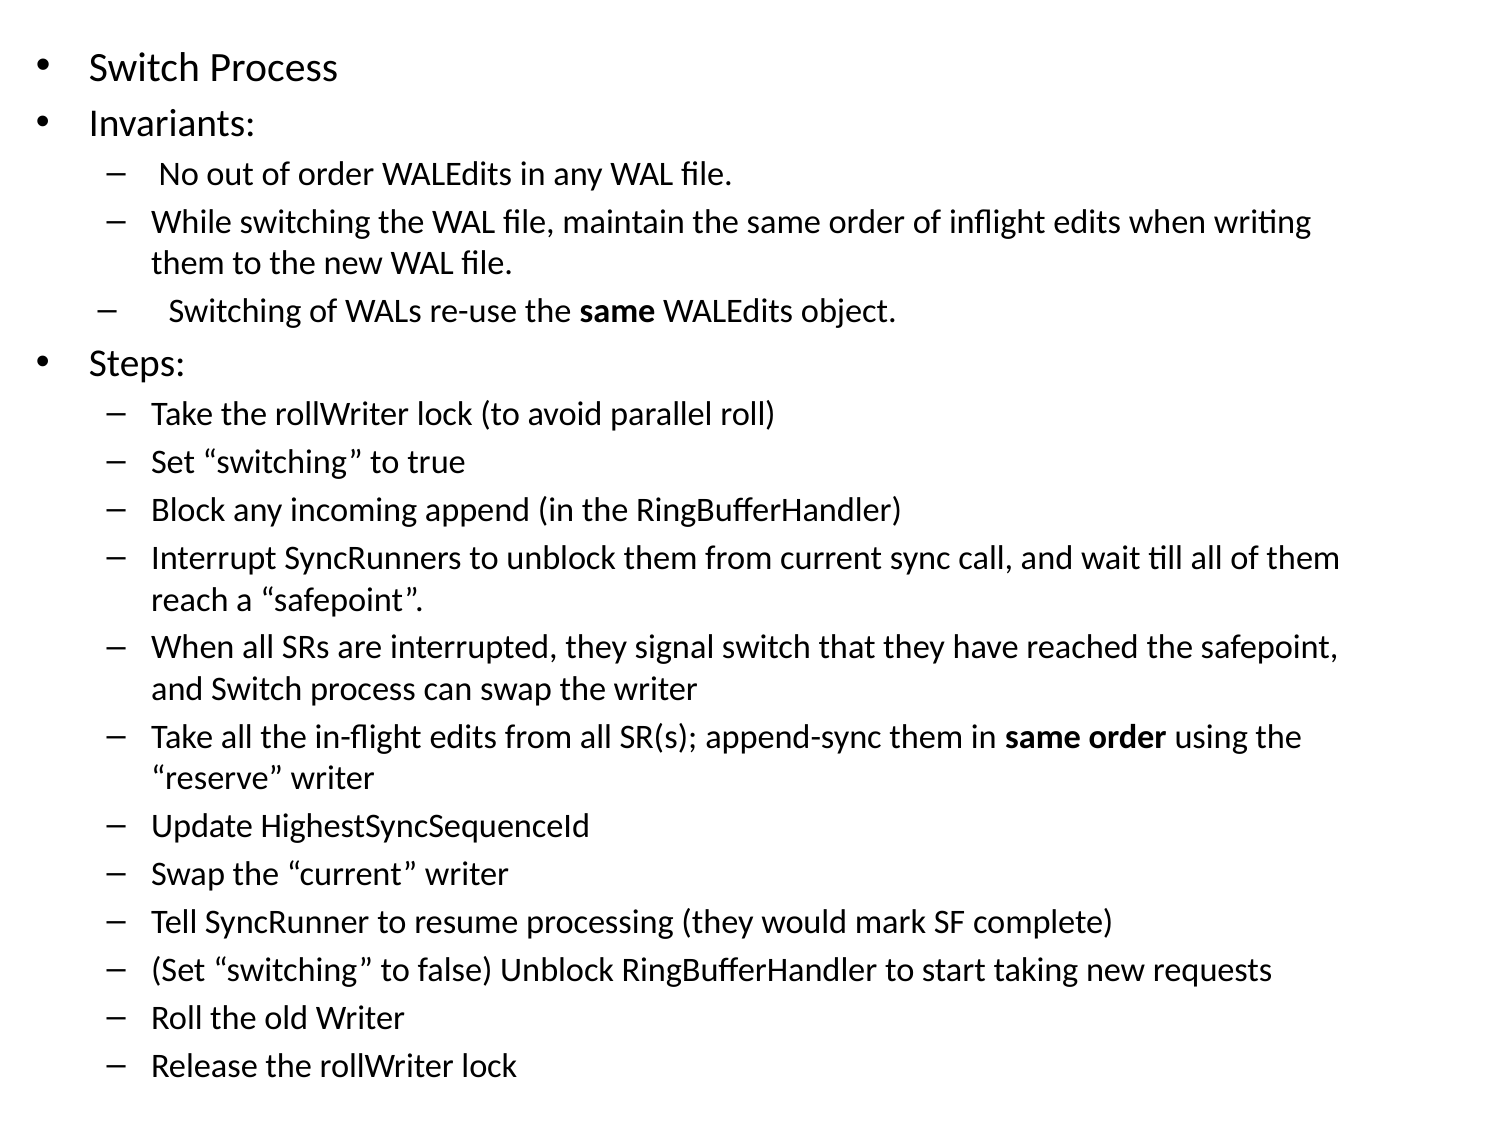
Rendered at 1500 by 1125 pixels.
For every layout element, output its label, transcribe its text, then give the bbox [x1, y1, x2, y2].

list Switch Process Invariants: No out of order WALEdits in any WAL file. While switching the WAL file, maintain the same order of inflight edits when writing them to the new WAL file. Switching of WALs re-use the same WALEdits object. Steps: Take the rollWriter lock (to avoid parallel roll) Set “switching” to true Block any incoming append (in the RingBufferHandler) Interrupt SyncRunners to unblock them from current sync call, and wait till all of them reach a “safepoint”. When all SRs are interrupted, they signal switch that they have reached the safepoint, and Switch process can swap the writer Take all the in-flight edits from all SR(s); append-sync them in same order using the “reserve” writer Update HighestSyncSequenceId Swap the “current” writer Tell SyncRunner to resume processing (they would mark SF complete) (Set “switching” to false) Unblock RingBufferHandler to start taking new requests Roll the old Writer Release the rollWriter lock [20, 31, 1371, 1093]
